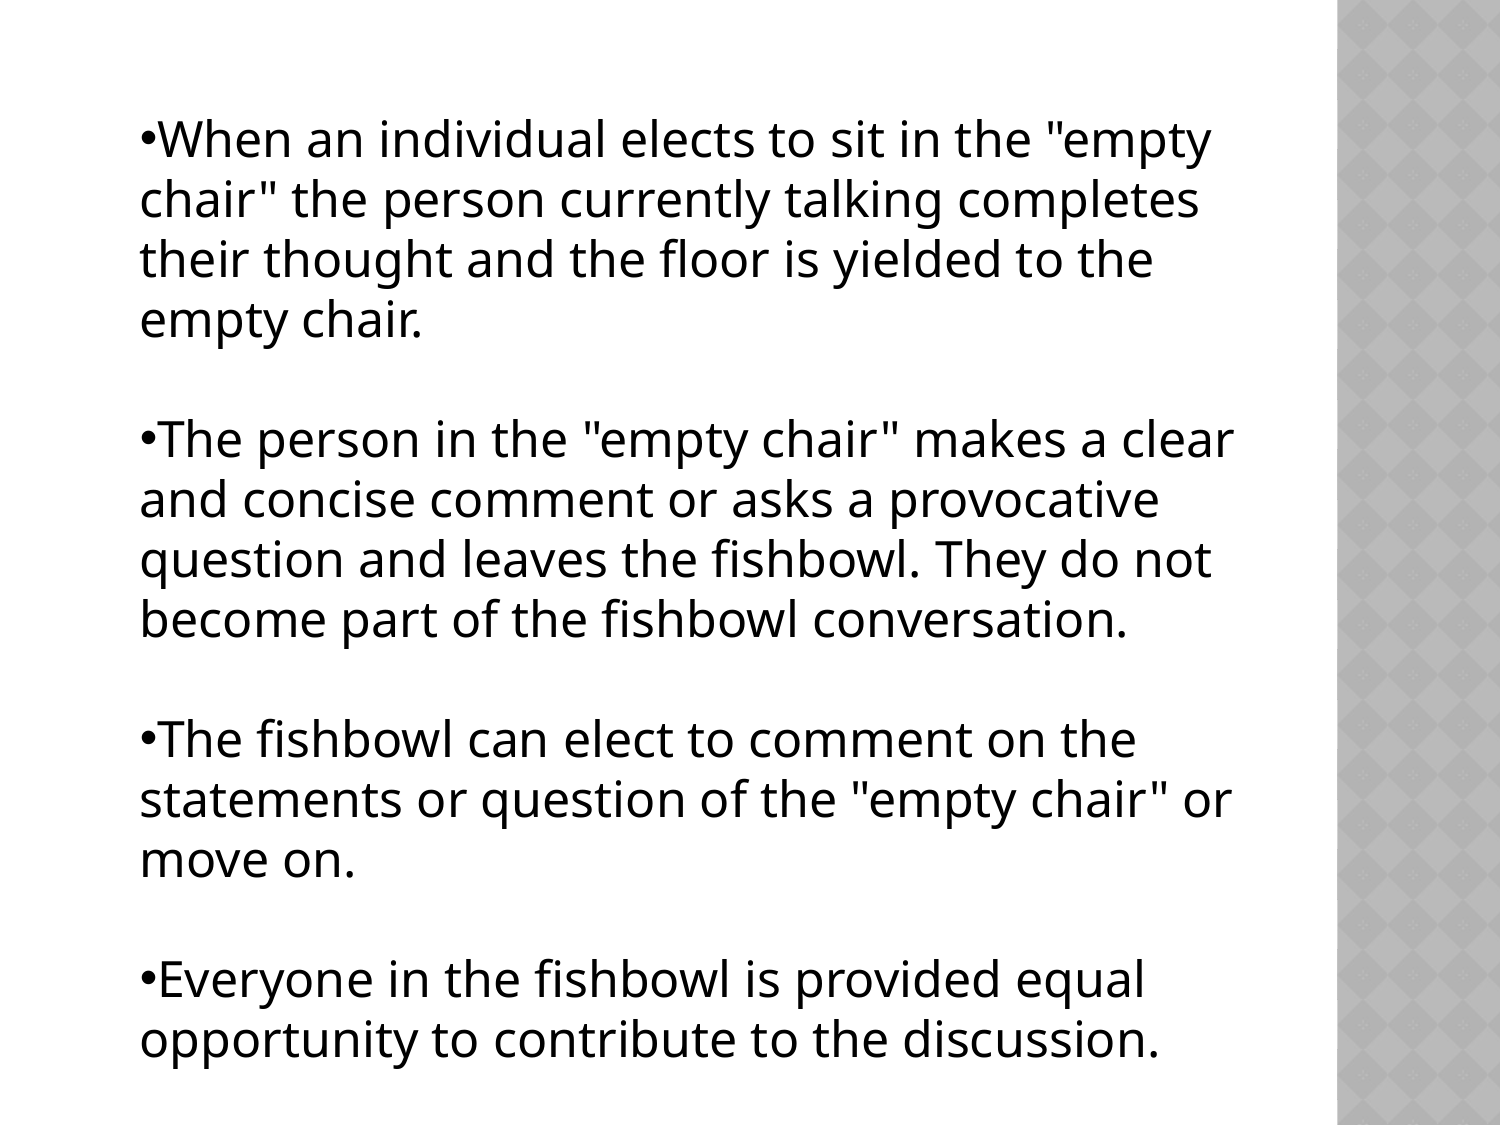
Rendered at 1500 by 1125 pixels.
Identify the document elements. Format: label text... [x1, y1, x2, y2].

text_box When an individual elects to sit in the "empty chair" the person currently talking completes their thought and the floor is yielded to the empty chair. The person in the "empty chair" makes a clear and concise comment or asks a provocative question and leaves the fishbowl. They do not become part of the fishbowl conversation. The fishbowl can elect to comment on the statements or question of the "empty chair" or move on. Everyone in the fishbowl is provided equal opportunity to contribute to the discussion. [124, 99, 1263, 1075]
